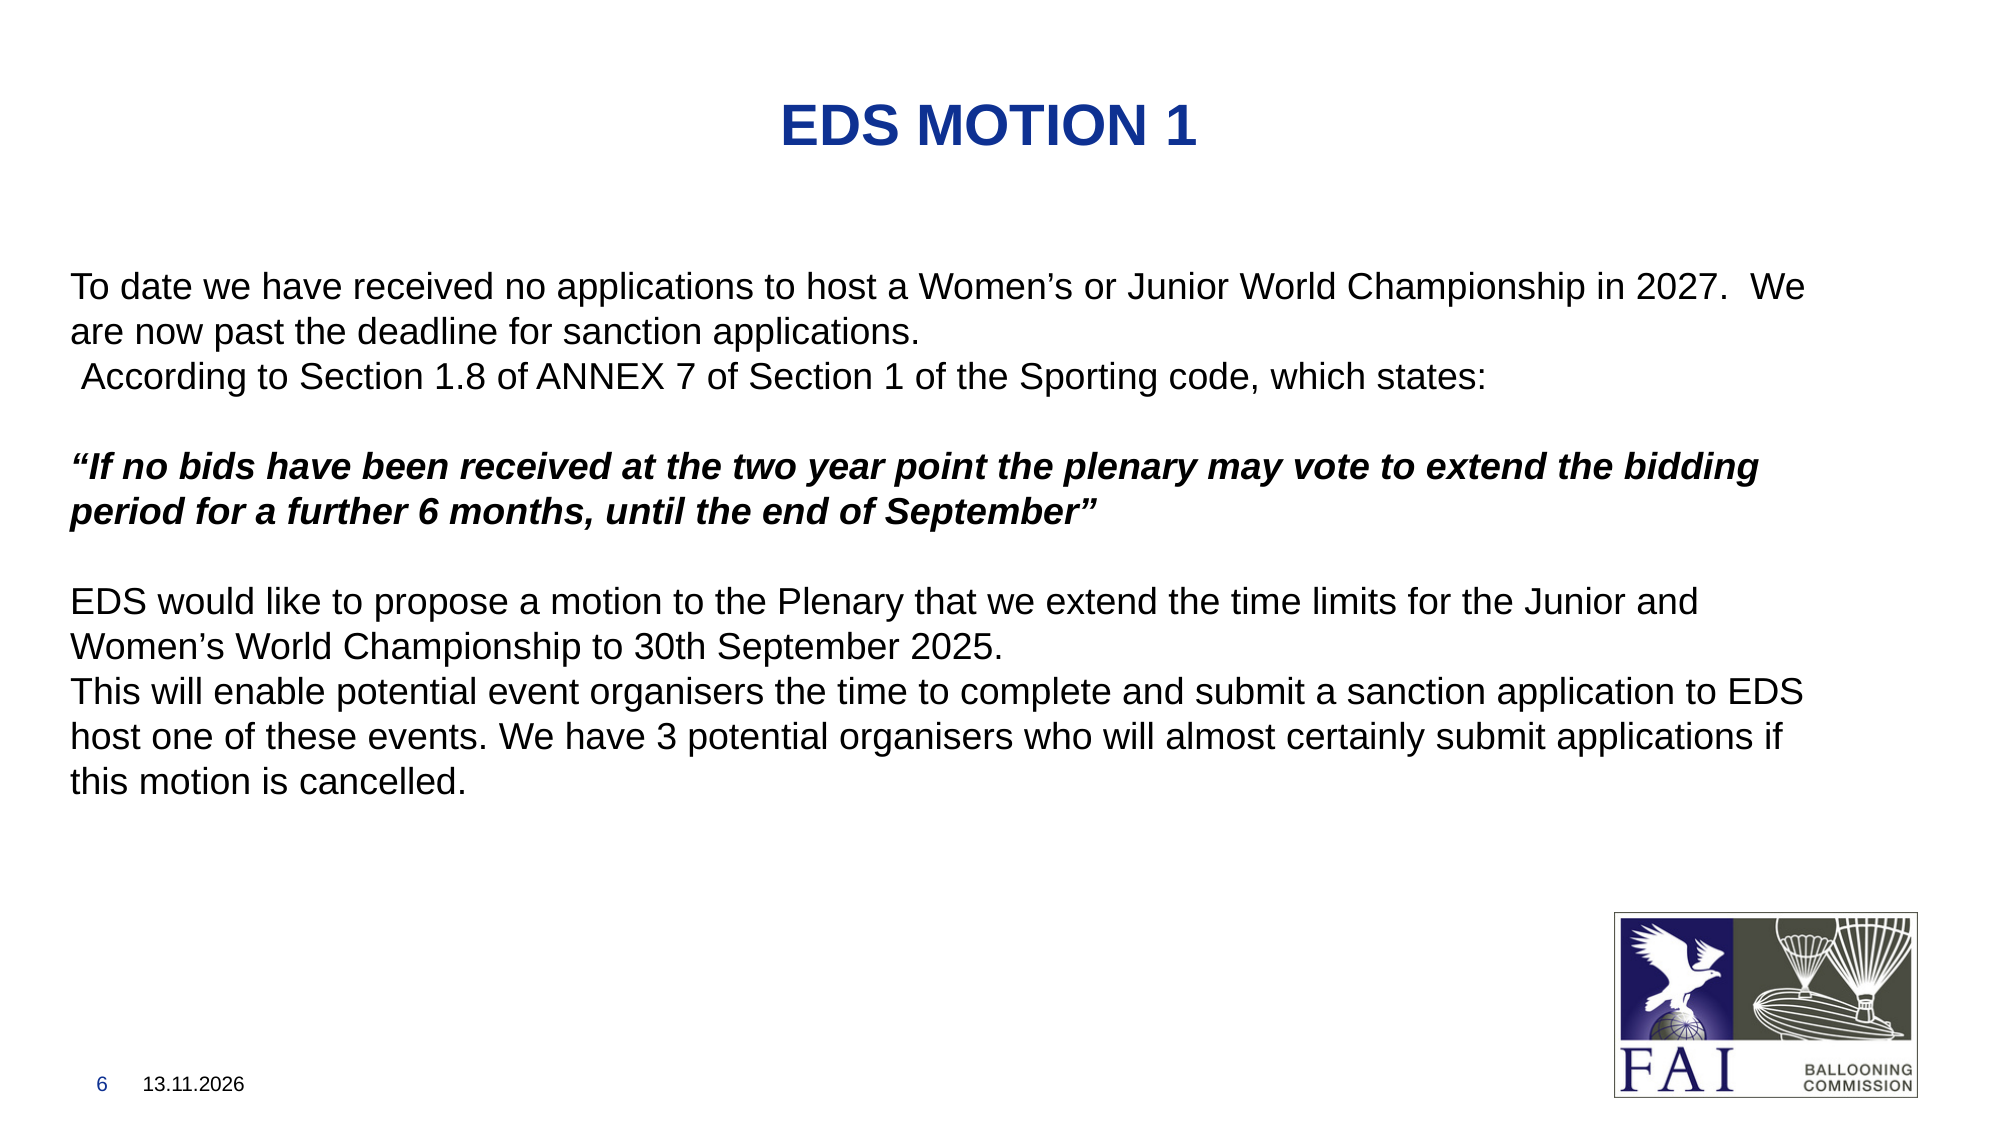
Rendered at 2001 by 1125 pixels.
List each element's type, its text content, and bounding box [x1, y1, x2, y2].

slide_number 6 [96, 1070, 143, 1125]
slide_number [143, 1070, 256, 1125]
text_box To date we have received no applications to host a Women’s or Junior World Championship in 2027. We are now past the deadline for sanction applications. According to Section 1.8 of ANNEX 7 of Section 1 of the Sporting code, which states: “If no bids have been received at the two year point the plenary may vote to extend the bidding period for a further 6 months, until the end of September” EDS would like to propose a motion to the Plenary that we extend the time limits for the Junior and Women’s World Championship to 30th September 2025. This will enable potential event organisers the time to complete and submit a sanction application to EDS host one of these events. We have 3 potential organisers who will almost certainly submit applications if this motion is cancelled. [55, 254, 1840, 810]
picture [1614, 912, 1918, 1098]
title EDS MOTION 1 [96, 72, 1881, 159]
